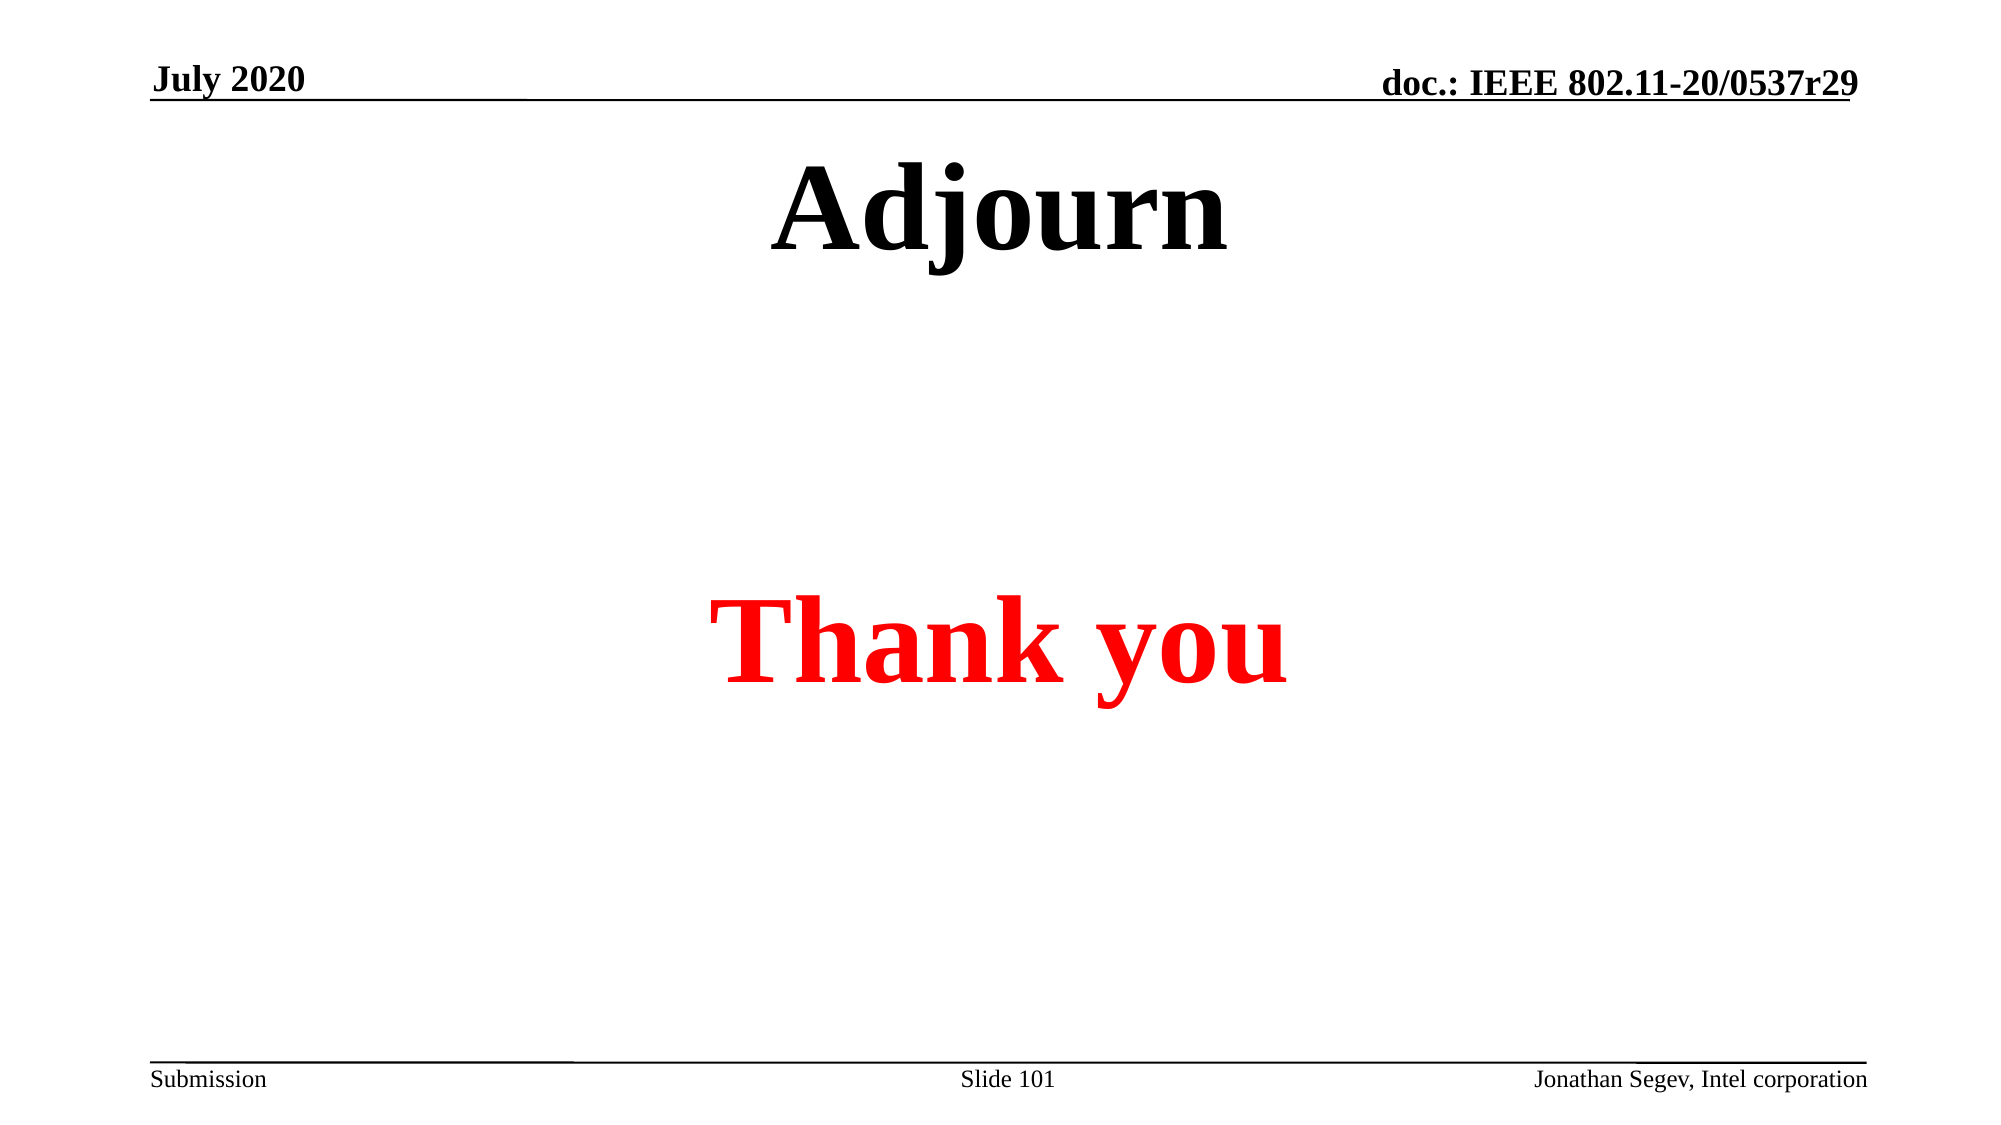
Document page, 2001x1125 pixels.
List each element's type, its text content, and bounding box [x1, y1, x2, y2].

list Thank you [149, 324, 1850, 1000]
slide_number Slide 101 [950, 1061, 1067, 1123]
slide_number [152, 54, 563, 100]
title Adjourn [149, 112, 1850, 288]
footer Jonathan Segev, Intel corporation [1171, 1061, 1869, 1093]
